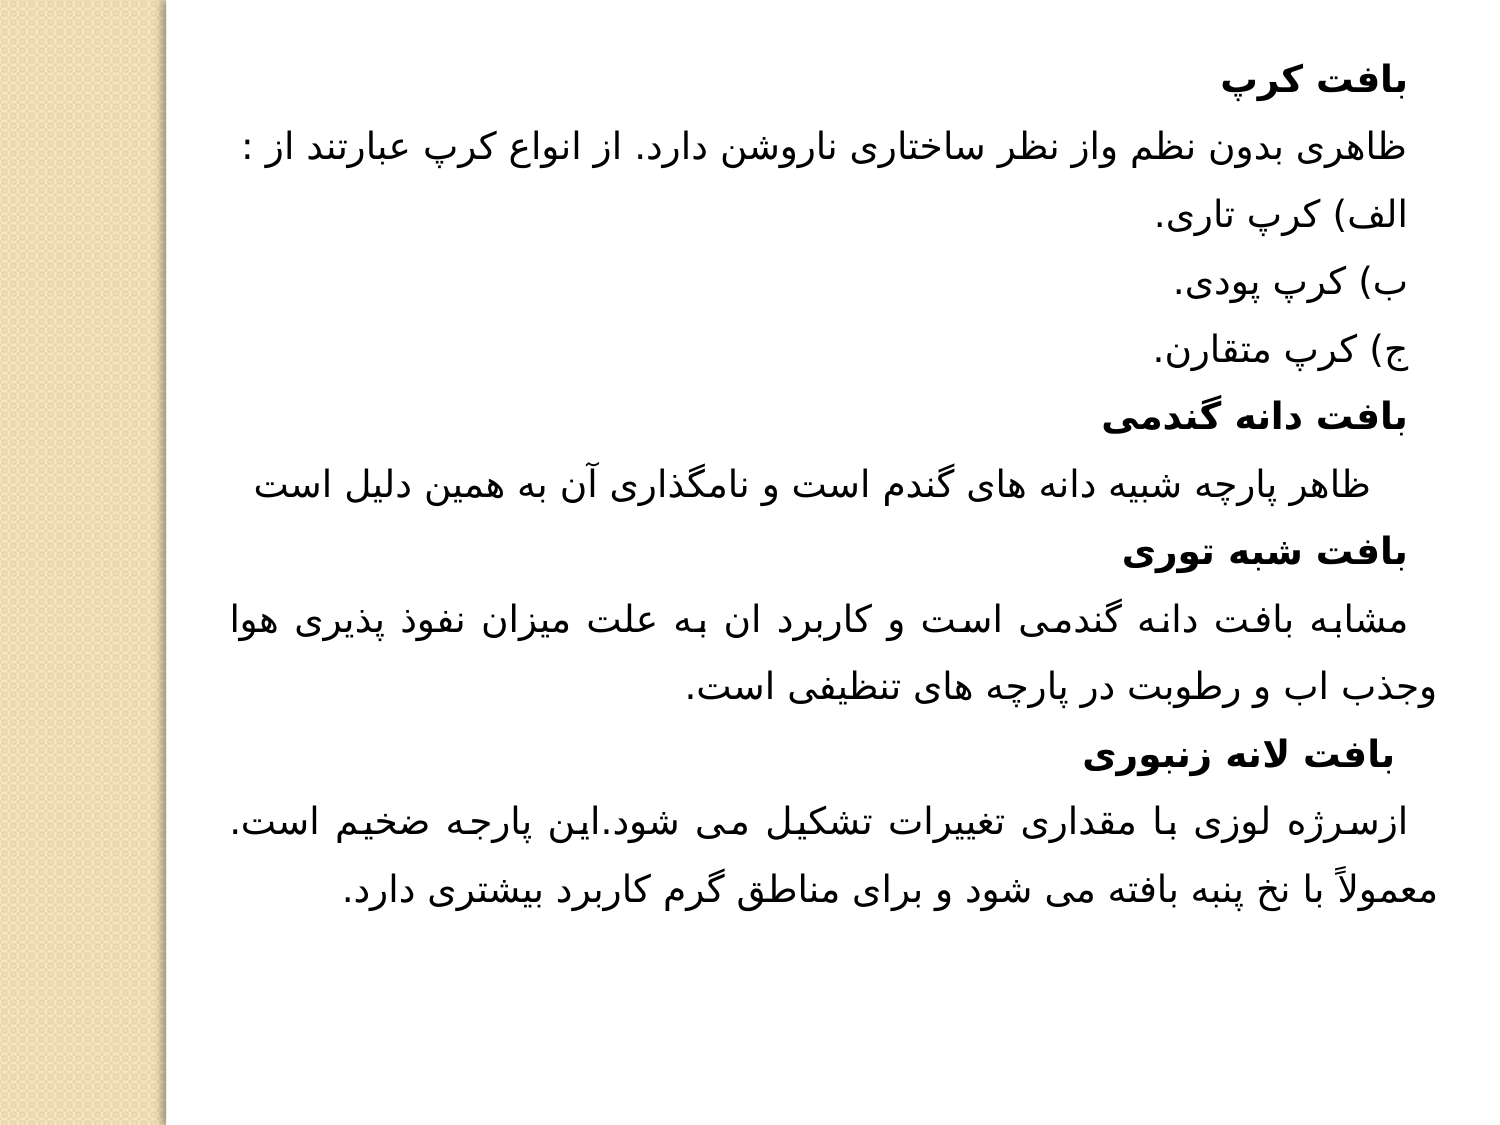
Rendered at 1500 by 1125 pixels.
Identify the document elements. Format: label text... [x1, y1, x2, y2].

text_box بافت کرپ ظاهری بدون نظم واز نظر ساختاری ناروشن دارد. از انواع کرپ عبارتند از : الف) کرپ تاری. ب) کرپ پودی. ج) کرپ متقارن. بافت دانه گندمی ظاهر پارچه شبیه دانه های گندم است و نامگذاری آن به همین دلیل است بافت شبه توری مشابه بافت دانه گندمی است و کاربرد ان به علت میزان نفوذ پذیری هوا وجذب اب و رطوبت در پارچه های تنظیفی است. بافت لانه زنبوری ازسرژه لوزی با مقداری تغییرات تشکیل می شود.این پارجه ضخیم است. معمولاً با نخ پنبه بافته می شود و برای مناطق گرم کاربرد بیشتری دارد. [210, 24, 1453, 910]
